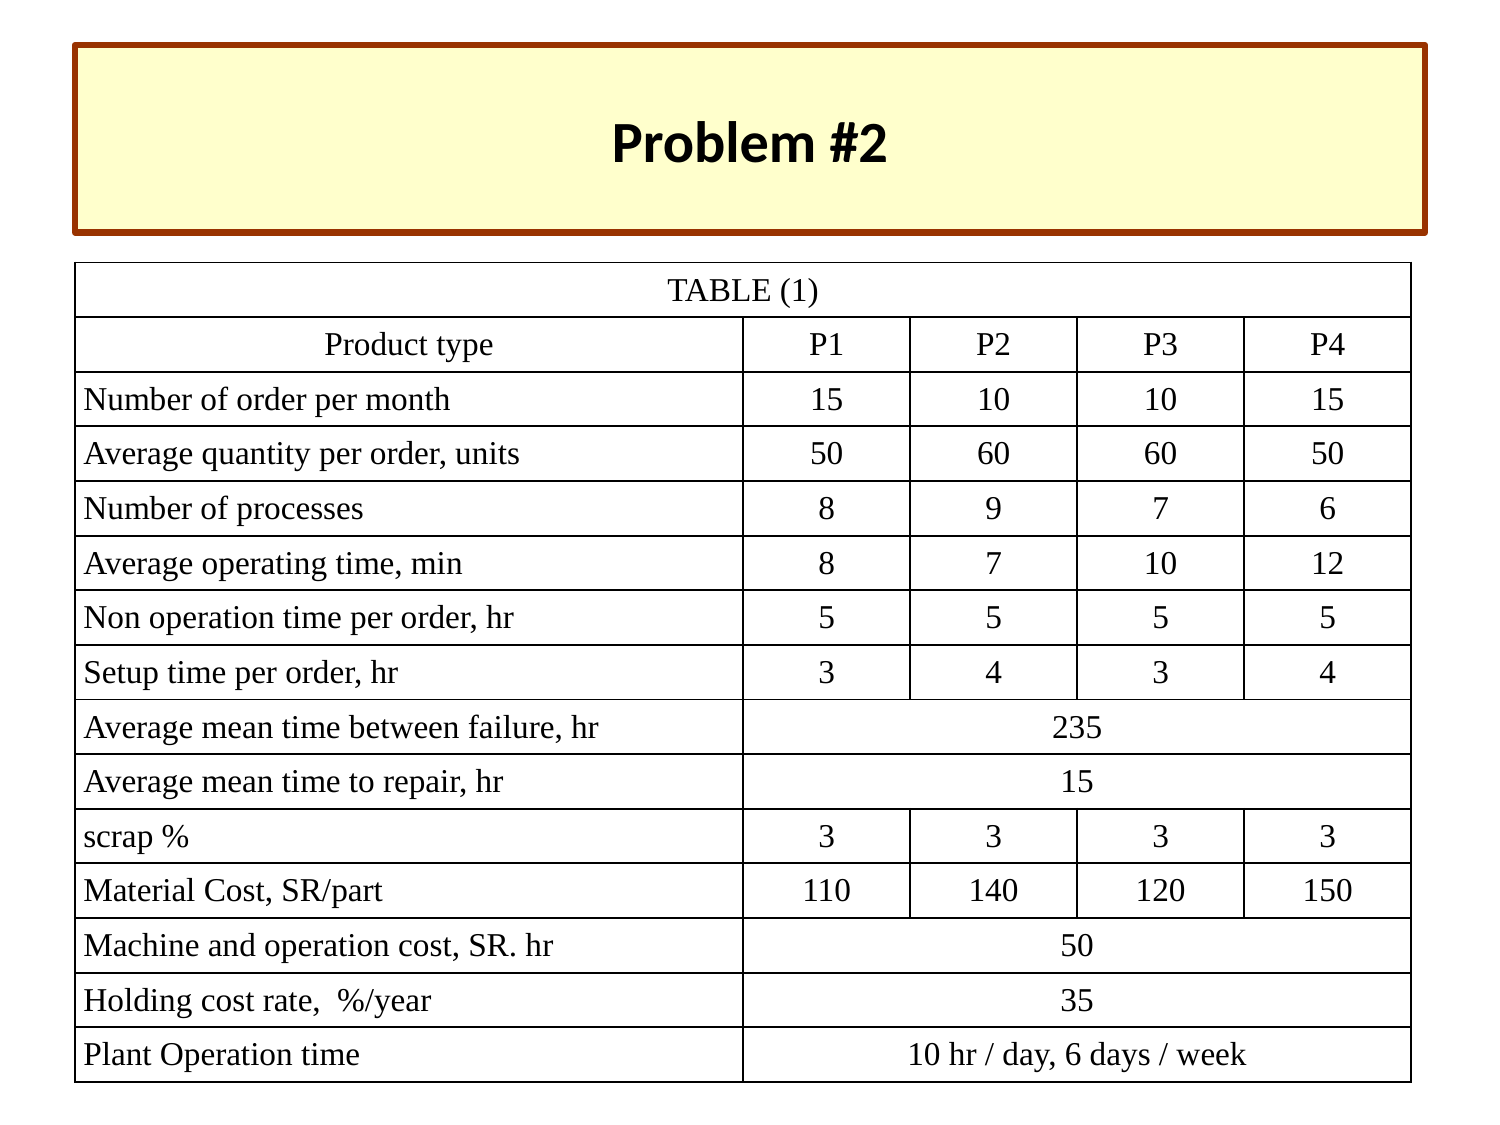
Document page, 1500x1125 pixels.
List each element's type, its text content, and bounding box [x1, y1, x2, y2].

table_cell 15 [744, 755, 1410, 808]
table_cell 60 [911, 427, 1076, 480]
table_cell 7 [1078, 482, 1243, 535]
table_cell 10 [1078, 373, 1243, 425]
table_cell 50 [1245, 427, 1410, 480]
table_cell 3 [744, 646, 909, 699]
table_cell 3 [911, 810, 1076, 862]
table_cell 5 [1245, 591, 1410, 644]
title Problem #2 [75, 45, 1425, 233]
table_cell Non operation time per order, hr [76, 591, 742, 644]
table_cell P2 [911, 318, 1076, 371]
table_cell 7 [911, 537, 1076, 589]
table_cell 15 [1245, 373, 1410, 425]
table_cell 150 [1245, 864, 1410, 917]
table_cell Number of processes [76, 482, 742, 535]
table_cell Machine and operation cost, SR. hr [76, 919, 742, 972]
table_cell P3 [1078, 318, 1243, 371]
table_cell 6 [1245, 482, 1410, 535]
table_cell 9 [911, 482, 1076, 535]
table_cell Average mean time to repair, hr [76, 755, 742, 808]
table_cell 235 [744, 700, 1410, 753]
table_cell 60 [1078, 427, 1243, 480]
table_cell Number of order per month [76, 373, 742, 425]
table_cell 50 [744, 427, 909, 480]
table_cell 3 [744, 810, 909, 862]
table_cell 3 [1078, 810, 1243, 862]
table_cell 140 [911, 864, 1076, 917]
table_cell 12 [1245, 537, 1410, 589]
table_cell 15 [744, 373, 909, 425]
table_cell 5 [744, 591, 909, 644]
table_cell 5 [1078, 591, 1243, 644]
table_cell P4 [1245, 318, 1410, 371]
table_cell 10 [911, 373, 1076, 425]
table_cell 4 [911, 646, 1076, 699]
table_cell 3 [1078, 646, 1243, 699]
table_cell 8 [744, 537, 909, 589]
table_cell Material Cost, SR/part [76, 864, 742, 917]
table_cell Plant Operation time [76, 1028, 742, 1081]
table_cell Average operating time, min [76, 537, 742, 589]
table_cell Average quantity per order, units [76, 427, 742, 480]
table_cell 10 hr / day, 6 days / week [744, 1028, 1410, 1081]
table_cell 4 [1245, 646, 1410, 699]
table_cell 8 [744, 482, 909, 535]
table_cell 50 [744, 919, 1410, 972]
table_cell Holding cost rate, %/year [76, 974, 742, 1026]
table_cell 110 [744, 864, 909, 917]
table_header TABLE (1) [76, 263, 1410, 316]
table_cell 120 [1078, 864, 1243, 917]
table_cell 10 [1078, 537, 1243, 589]
table_cell 5 [911, 591, 1076, 644]
table_cell scrap % [76, 810, 742, 862]
table_cell P1 [744, 318, 909, 371]
table_cell 3 [1245, 810, 1410, 862]
table_cell Setup time per order, hr [76, 646, 742, 699]
table_cell Product type [76, 318, 742, 371]
table_cell 35 [744, 974, 1410, 1026]
table_cell Average mean time between failure, hr [76, 700, 742, 753]
